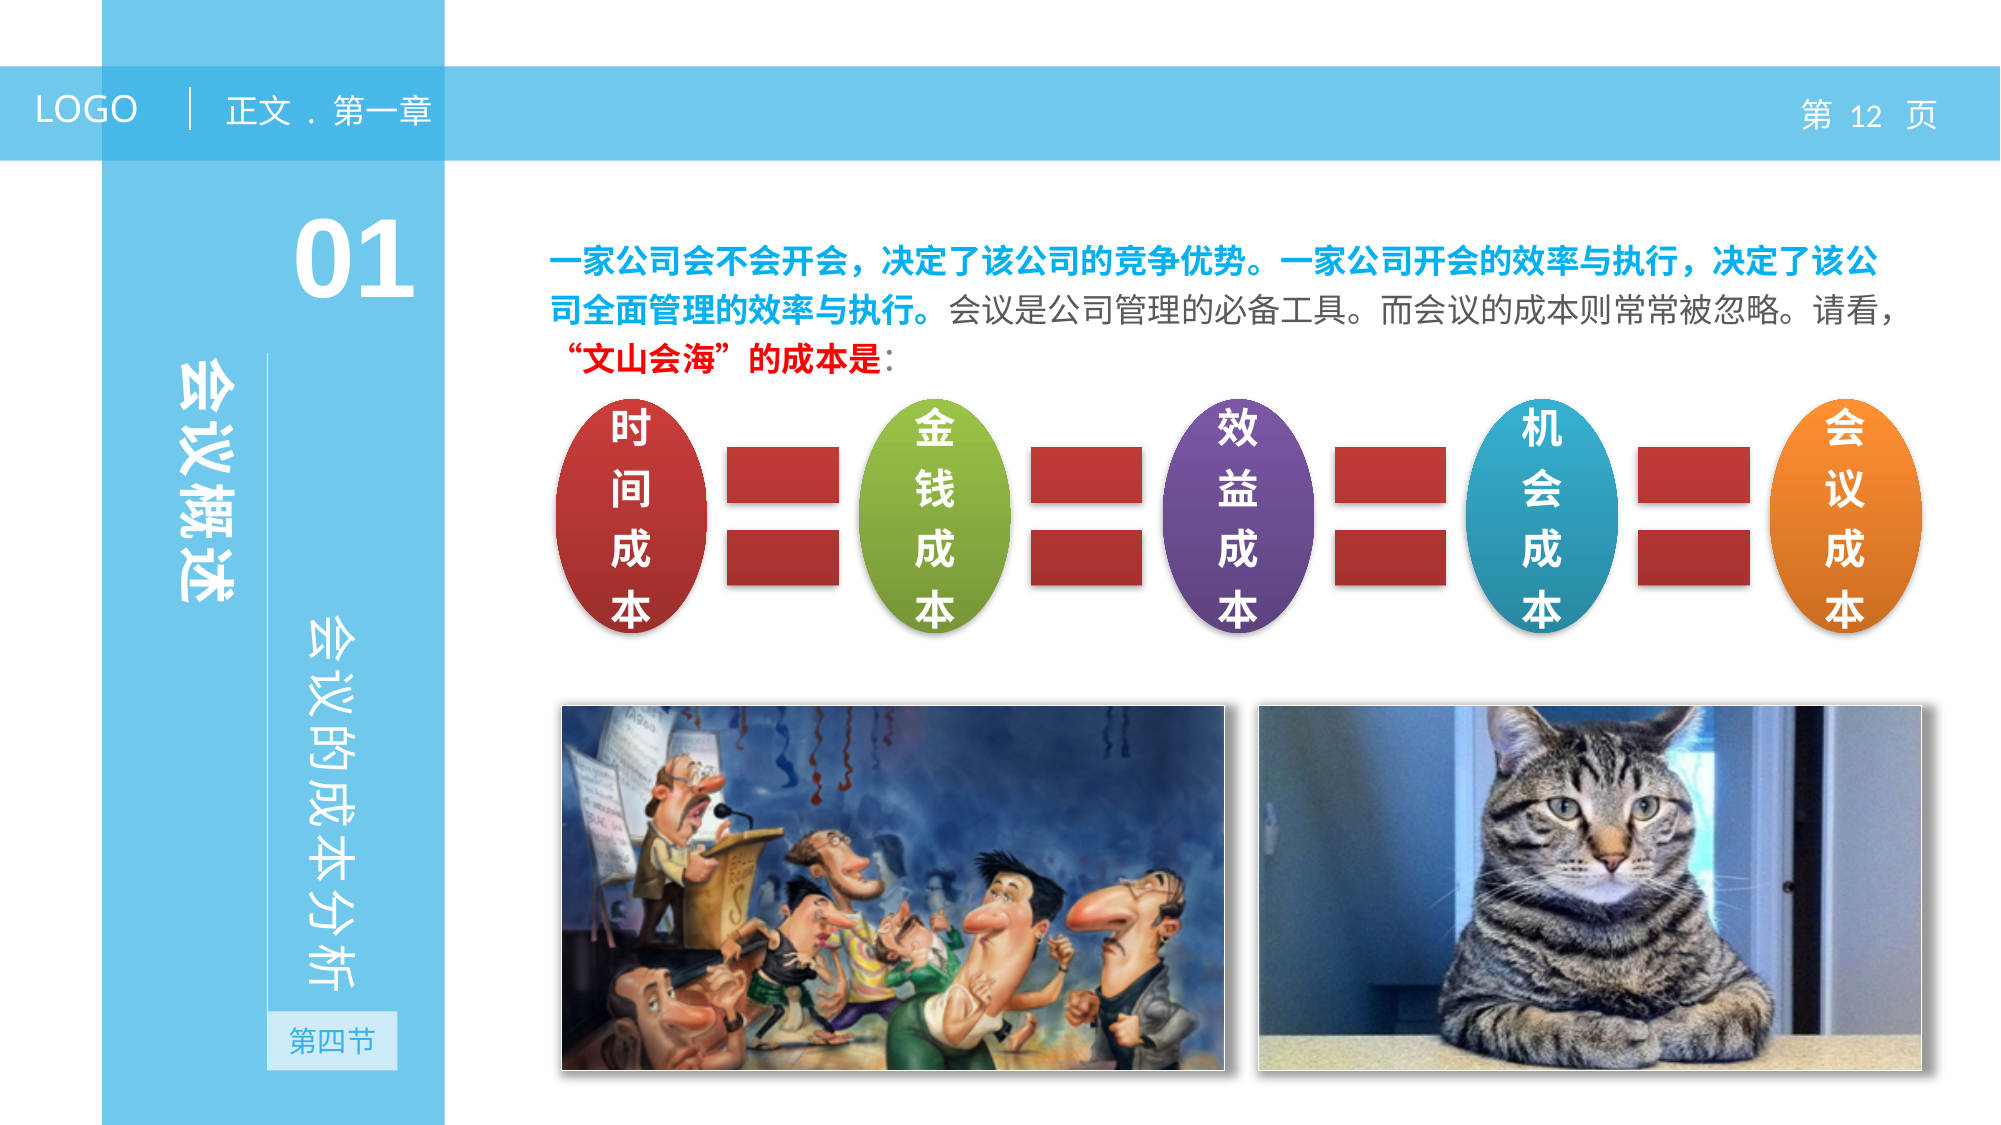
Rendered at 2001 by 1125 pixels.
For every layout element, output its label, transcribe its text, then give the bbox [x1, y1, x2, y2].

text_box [555, 399, 1922, 634]
picture [1258, 705, 1922, 1071]
picture [561, 705, 1225, 1071]
text_box 一家公司会不会开会，决定了该公司的竞争优势。一家公司开会的效率与执行，决定了该公司全面管理的效率与执行。会议是公司管理的必备工具。而会议的成本则常常被忽略。请看，“文山会海”的成本是： [534, 223, 1922, 386]
